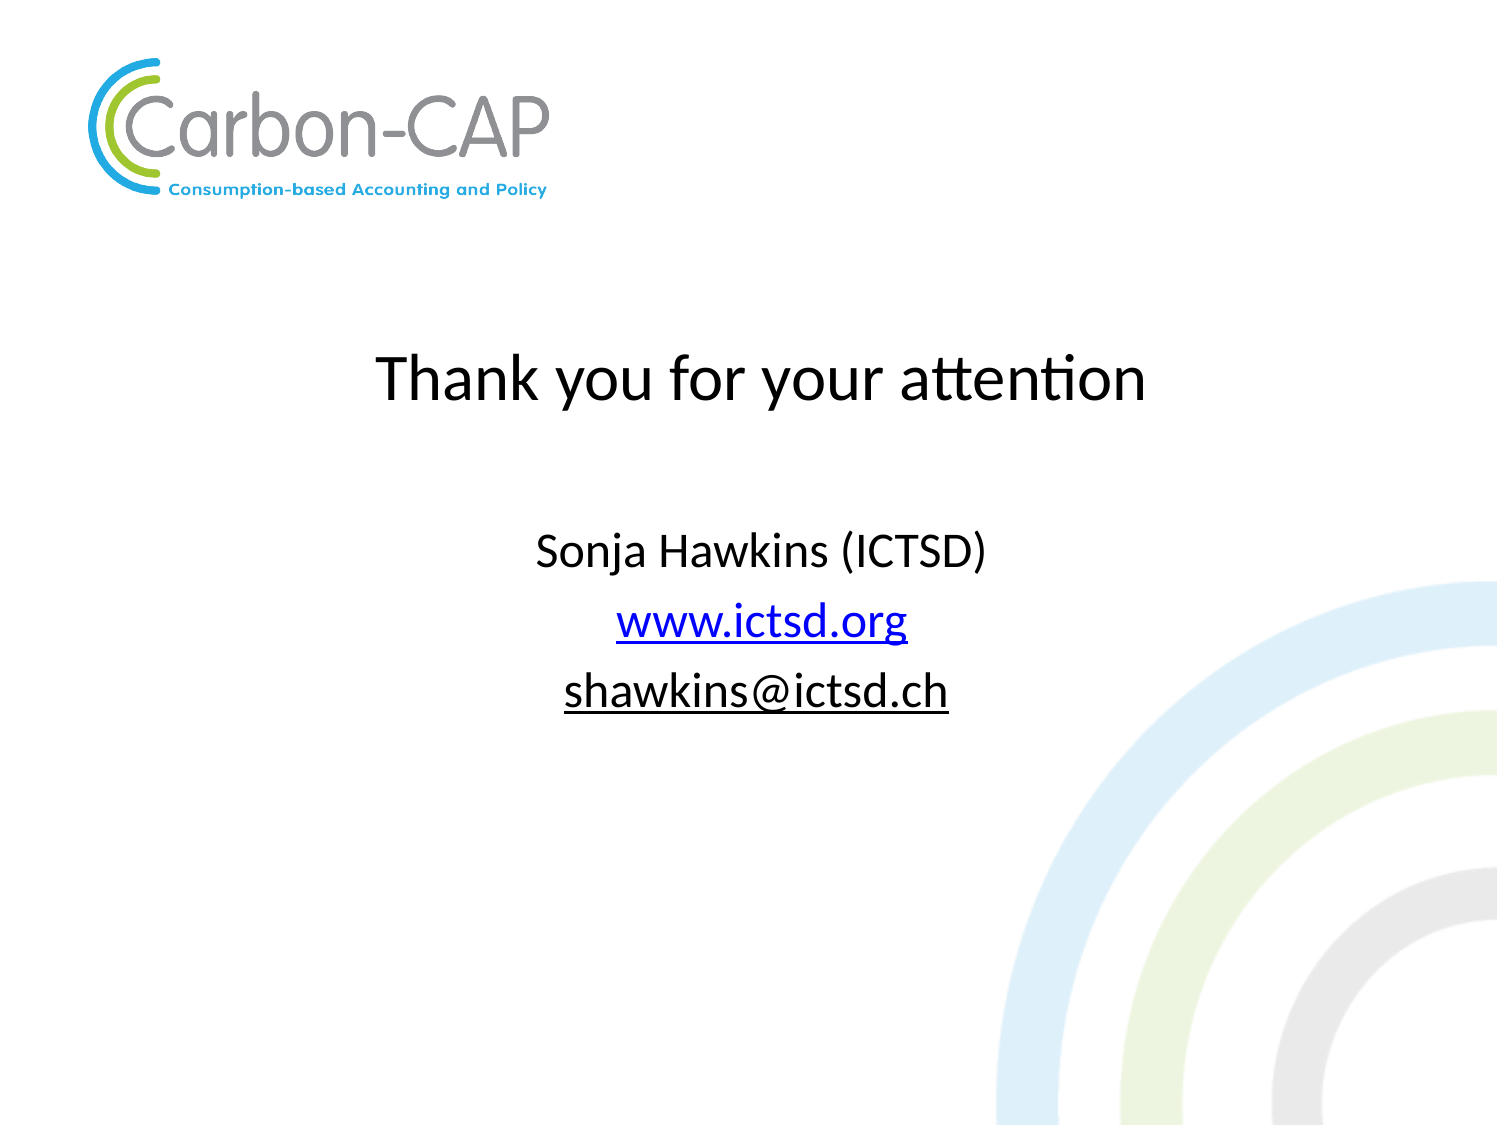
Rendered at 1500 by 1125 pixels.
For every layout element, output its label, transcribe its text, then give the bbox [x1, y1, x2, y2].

picture [963, 569, 1497, 1125]
picture [88, 58, 550, 200]
list Thank you for your attention Sonja Hawkins (ICTSD) www.ictsd.org shawkins@ictsd.ch [76, 326, 1447, 894]
